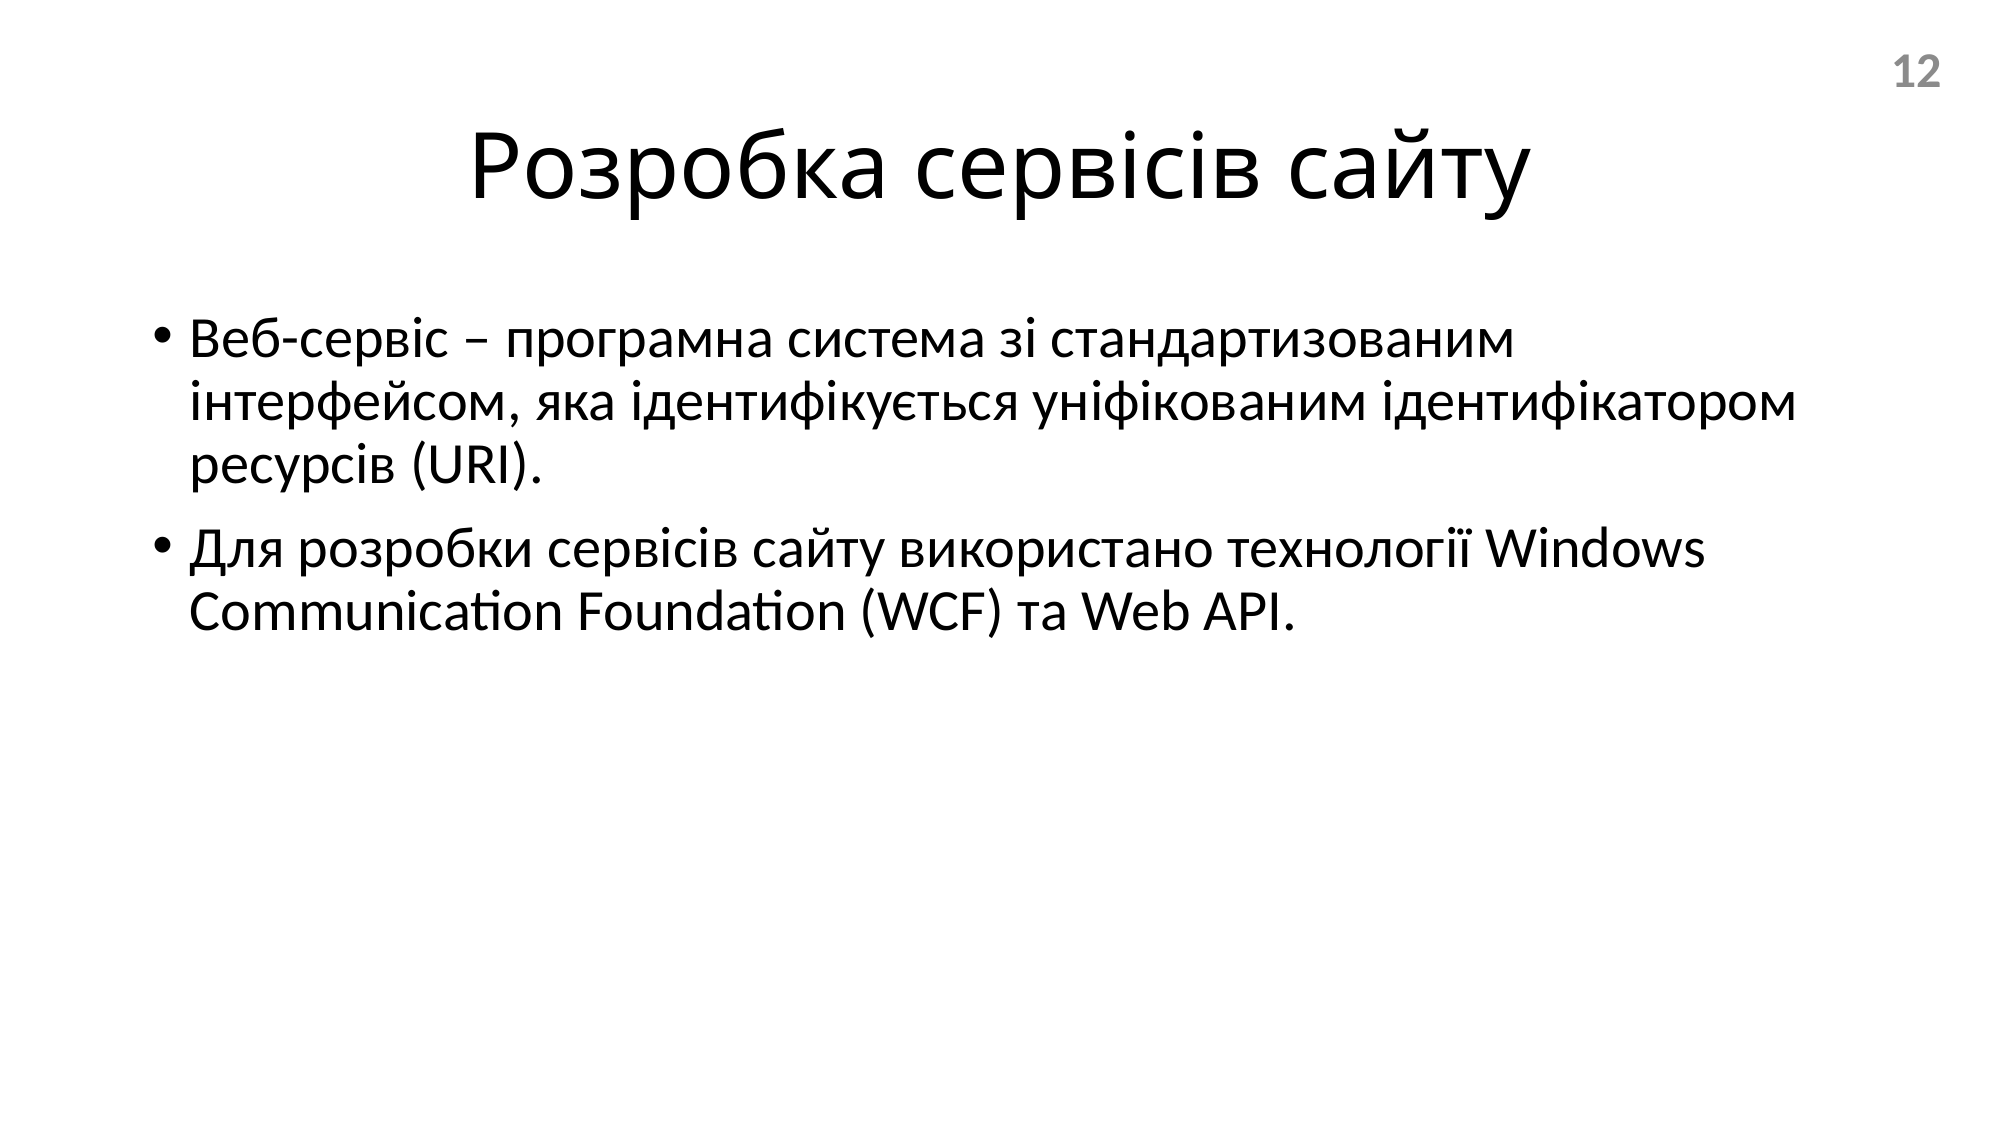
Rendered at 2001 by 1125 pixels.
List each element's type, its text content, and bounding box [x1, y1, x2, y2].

slide_number 12 [1506, 37, 1957, 98]
title Розробка сервісів сайту [137, 59, 1863, 278]
list Веб-сервіс – програмна система зі стандартизованим інтерфейсом, яка ідентифікується уніфікованим ідентифікатором ресурсів (URI). Для розробки сервісів сайту використано технології Windows Communication Foundation (WCF) та Web API. [137, 299, 1863, 1014]
